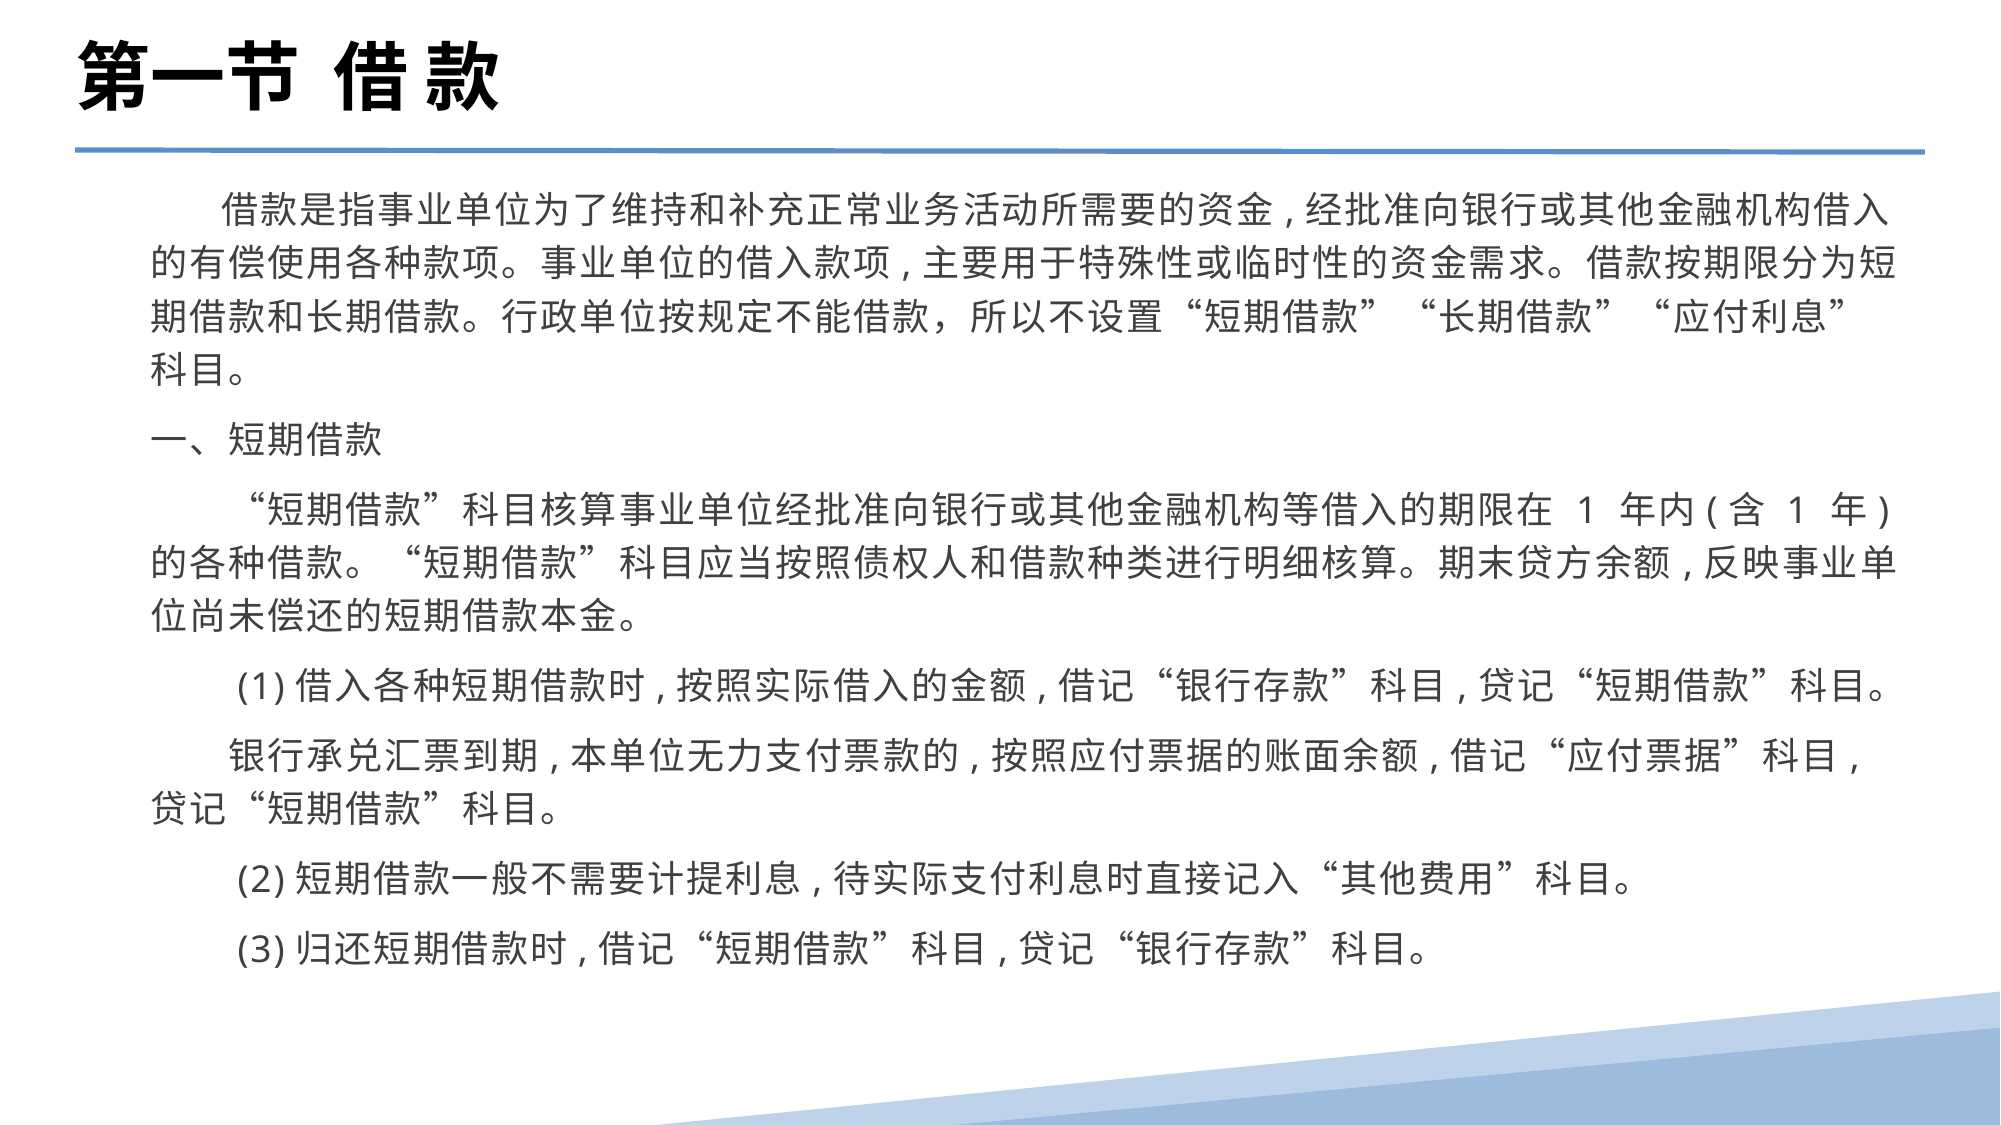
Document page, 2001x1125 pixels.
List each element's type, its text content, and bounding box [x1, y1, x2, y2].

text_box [74, 149, 1925, 153]
text_box 第一节 借 款 [75, 24, 1925, 125]
text_box 借款是指事业单位为了维持和补充正常业务活动所需要的资金,经批准向银行或其他金融机构借入的有偿使用各种款项。事业单位的借入款项,主要用于特殊性或临时性的资金需求。借款按期限分为短期借款和长期借款。行政单位按规定不能借款，所以不设置“短期借款”“长期借款”“应付利息”科目。 一、短期借款 “短期借款”科目核算事业单位经批准向银行或其他金融机构等借入的期限在 1 年内(含 1 年)的各种借款。“短期借款”科目应当按照债权人和借款种类进行明细核算。期末贷方余额,反映事业单位尚未偿还的短期借款本金。 (1)借入各种短期借款时,按照实际借入的金额,借记“银行存款”科目,贷记“短期借款”科目。 银行承兑汇票到期,本单位无力支付票款的,按照应付票据的账面余额,借记“应付票据”科目,贷记“短期借款”科目。 (2)短期借款一般不需要计提利息,待实际支付利息时直接记入“其他费用”科目。 (3)归还短期借款时,借记“短期借款”科目,贷记“银行存款”科目。 [140, 172, 1915, 975]
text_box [656, 991, 2000, 1125]
